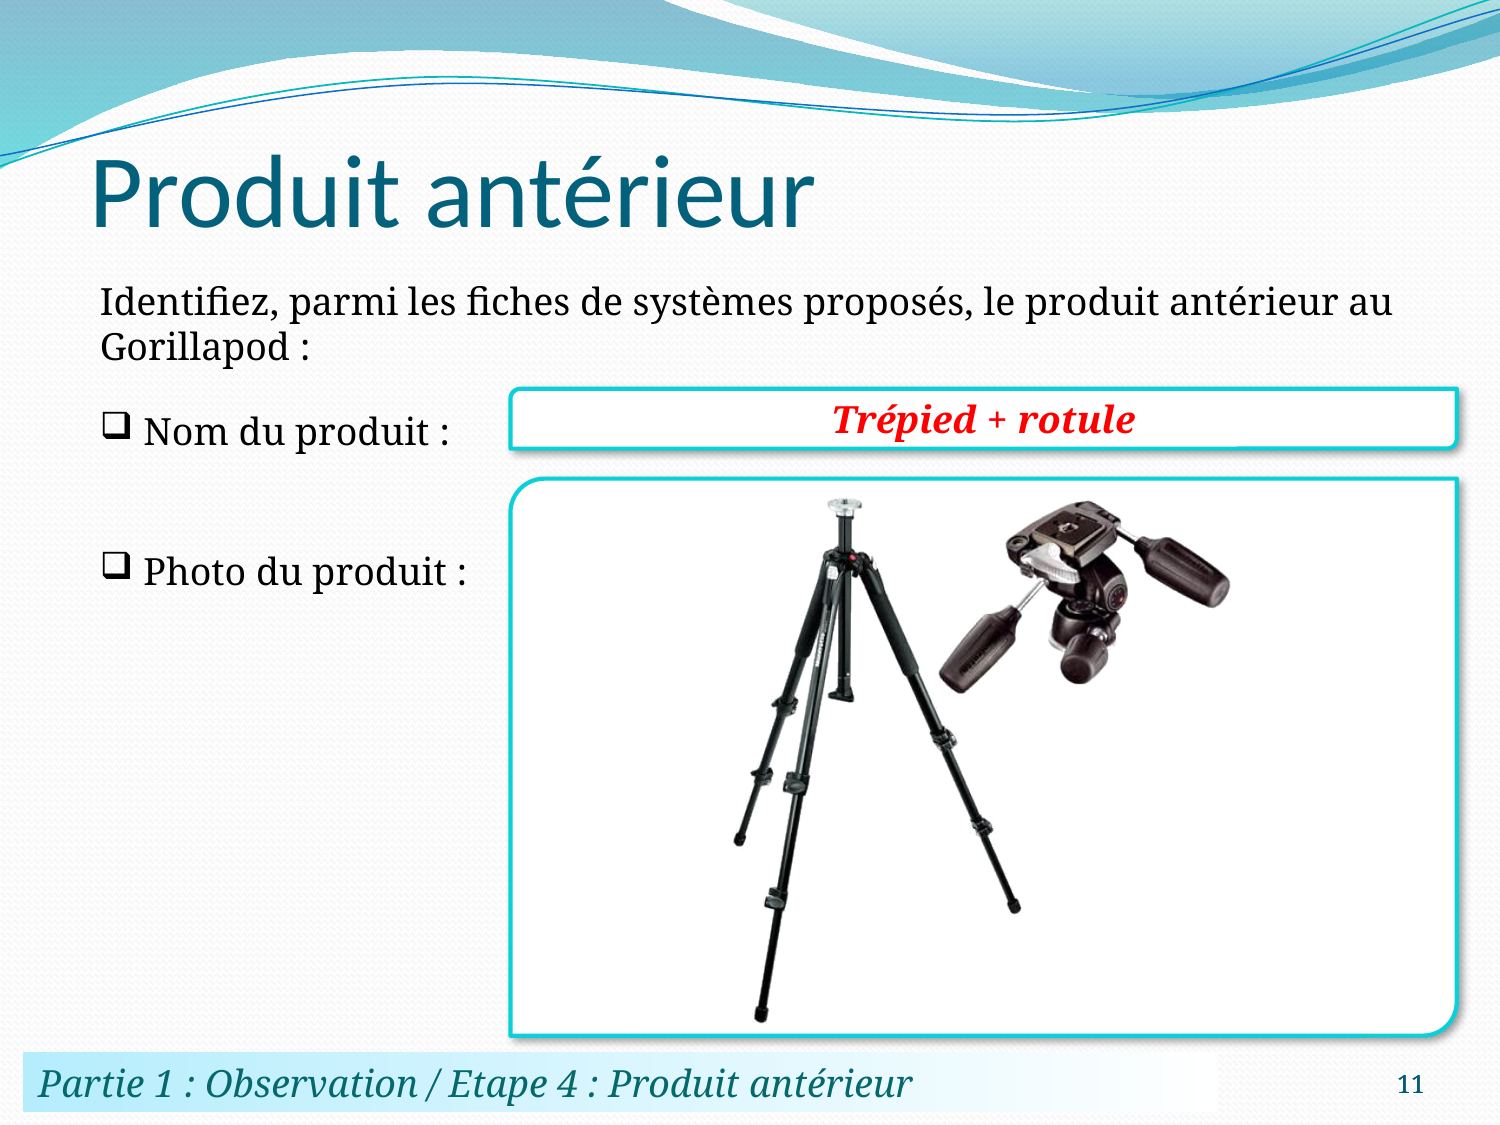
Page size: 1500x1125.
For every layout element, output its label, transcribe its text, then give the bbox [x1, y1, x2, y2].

text_box Produit antérieur [74, 115, 1438, 303]
text_box Nom du produit : Photo du produit : [85, 400, 1457, 601]
text_box Trépied + rotule [508, 386, 1459, 451]
picture [731, 496, 1233, 1027]
text_box Identifiez, parmi les fiches de systèmes proposés, le produit antérieur au Gorillapod : [85, 270, 1457, 376]
text_box Partie 1 : Observation / Etape 4 : Produit antérieur [21, 1051, 1219, 1114]
text_box 11 [1299, 1047, 1425, 1103]
text_box Parmi les propositions qui vous sont faites (à préciser : banque d’avancées technologiques, etc. ?), identifiez celles qui ont rendu l’évolution du produit possible pour un coût réaliste. [724, 497, 1238, 1038]
text_box [508, 476, 1459, 1038]
